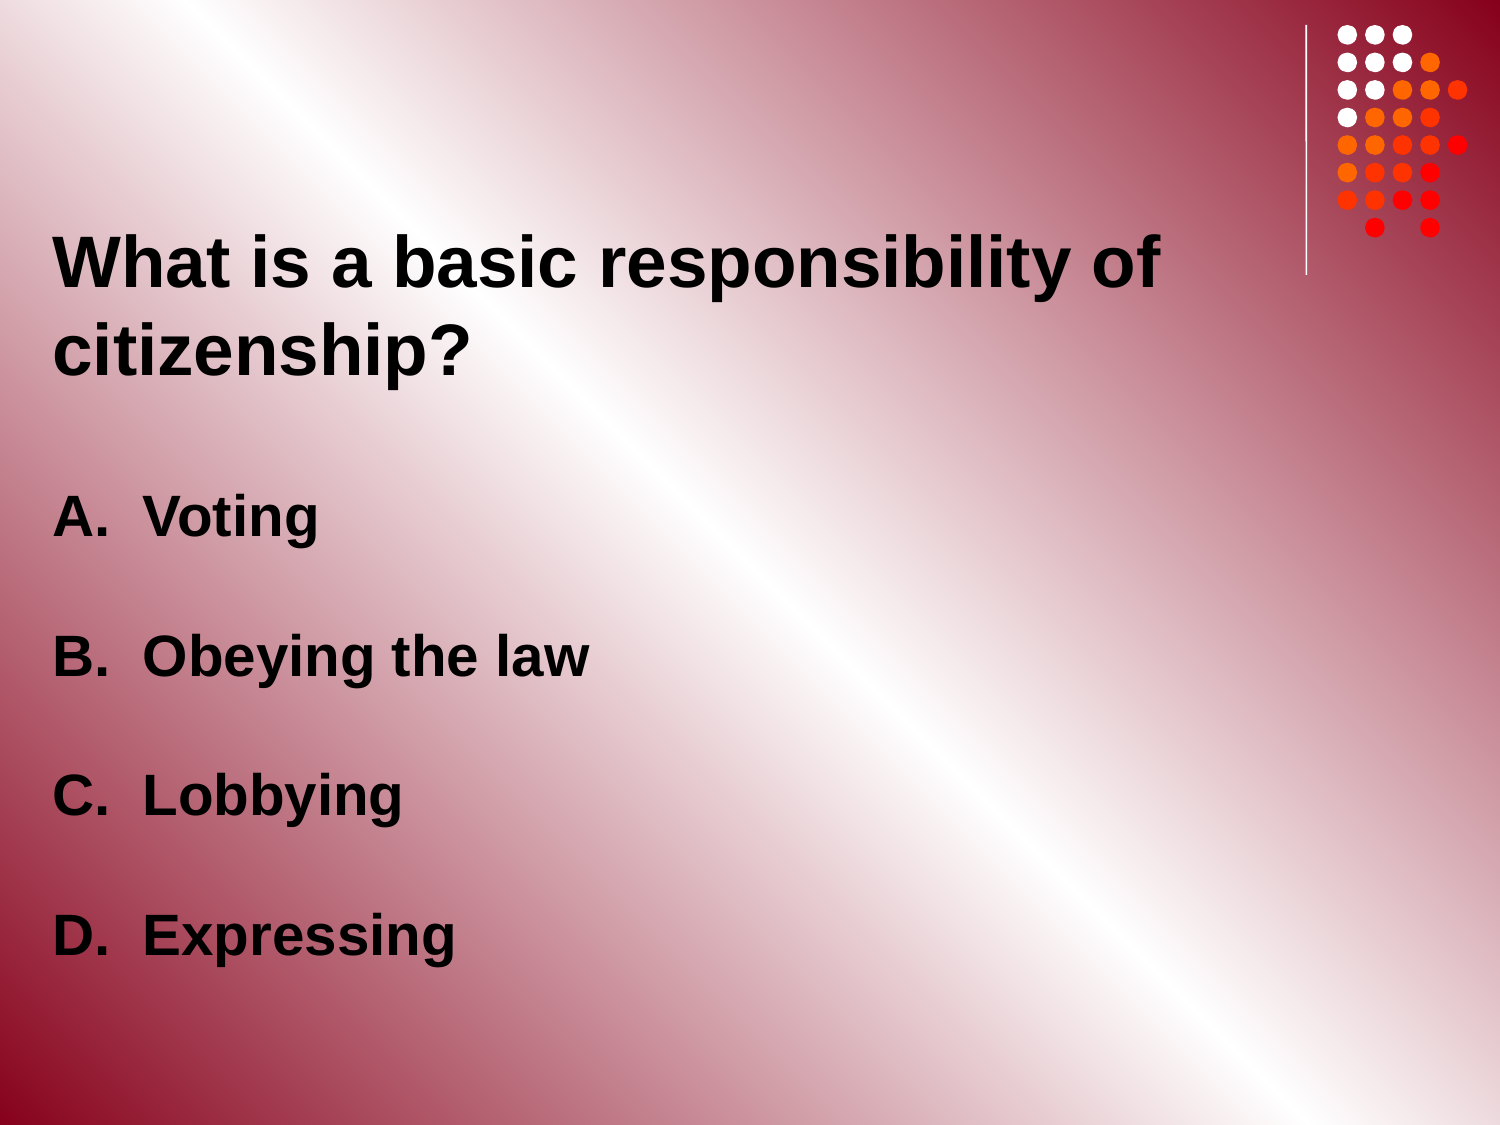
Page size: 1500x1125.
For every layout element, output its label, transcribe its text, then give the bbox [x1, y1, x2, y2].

text_box What is a basic responsibility of citizenship? A. Voting B. Obeying the law C. Lobbying D. Expressing [37, 937, 1313, 1125]
